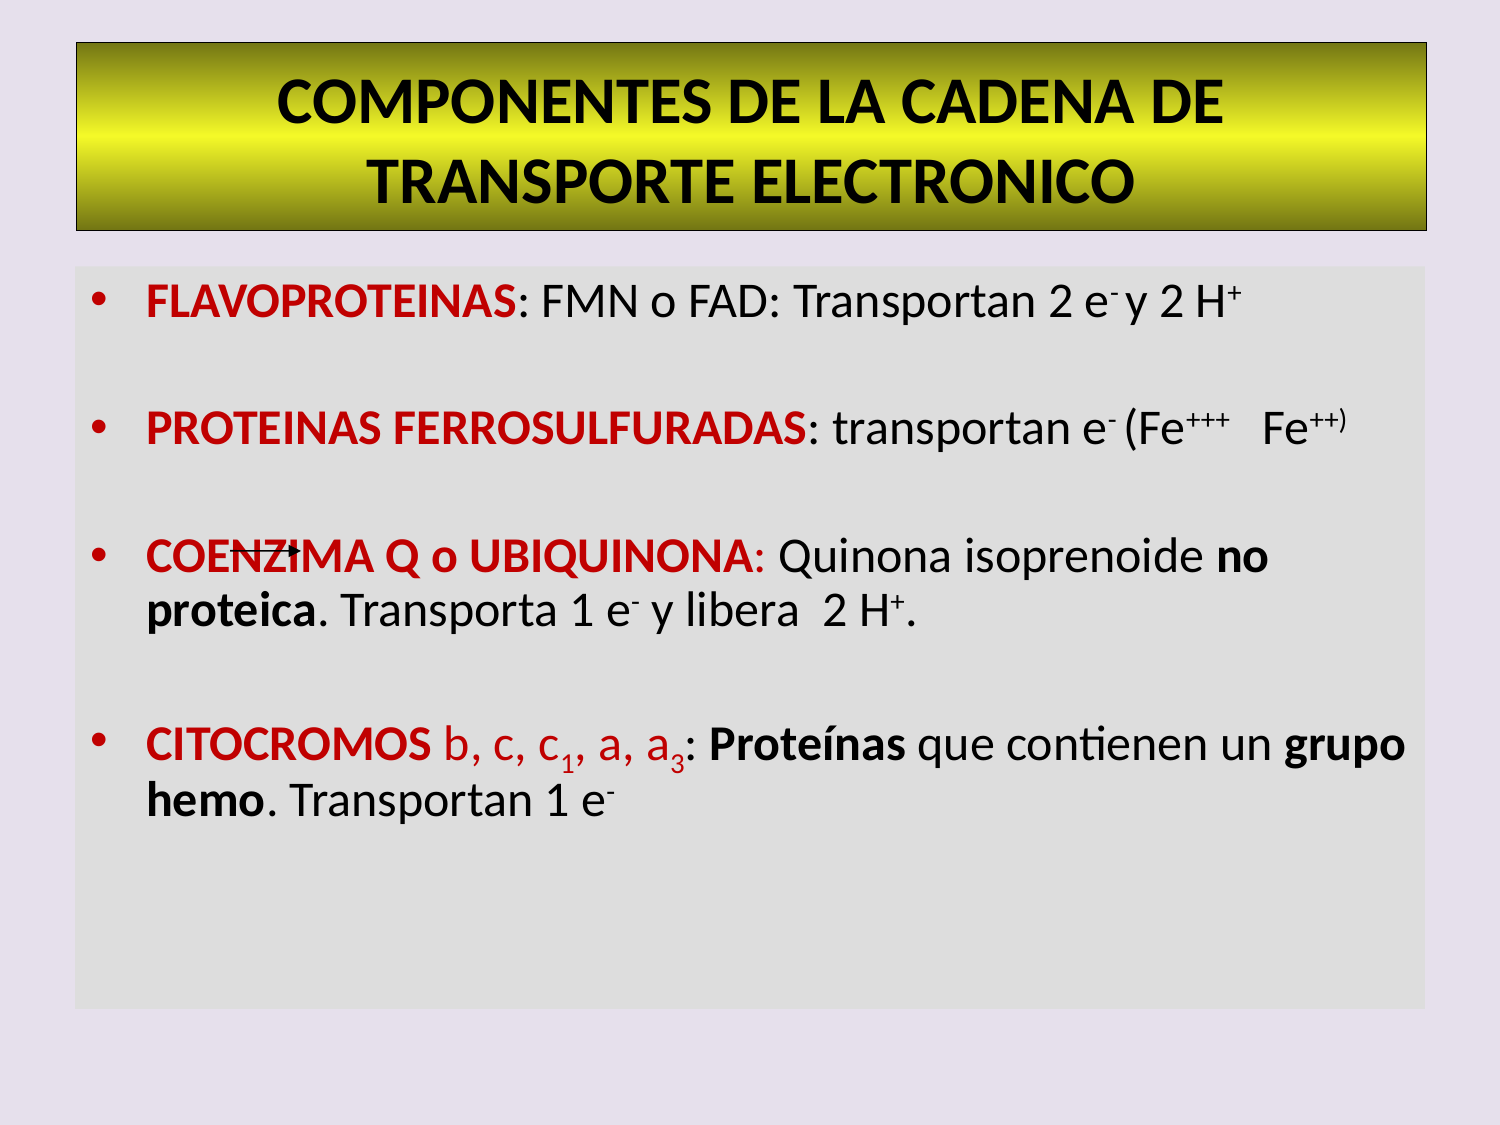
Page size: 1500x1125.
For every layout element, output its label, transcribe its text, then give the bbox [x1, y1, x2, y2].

text_box [230, 544, 302, 558]
title COMPONENTES DE LA CADENA DE TRANSPORTE ELECTRONICO [76, 42, 1427, 231]
list FLAVOPROTEINAS: FMN o FAD: Transportan 2 e- y 2 H+ PROTEINAS FERROSULFURADAS: transportan e- (Fe+++ Fe++) COENZIMA Q o UBIQUINONA: Quinona isoprenoide no proteica. Transporta 1 e- y libera 2 H+. CITOCROMOS b, c, c1, a, a3: Proteínas que contienen un grupo hemo. Transportan 1 e- [75, 266, 1425, 1009]
